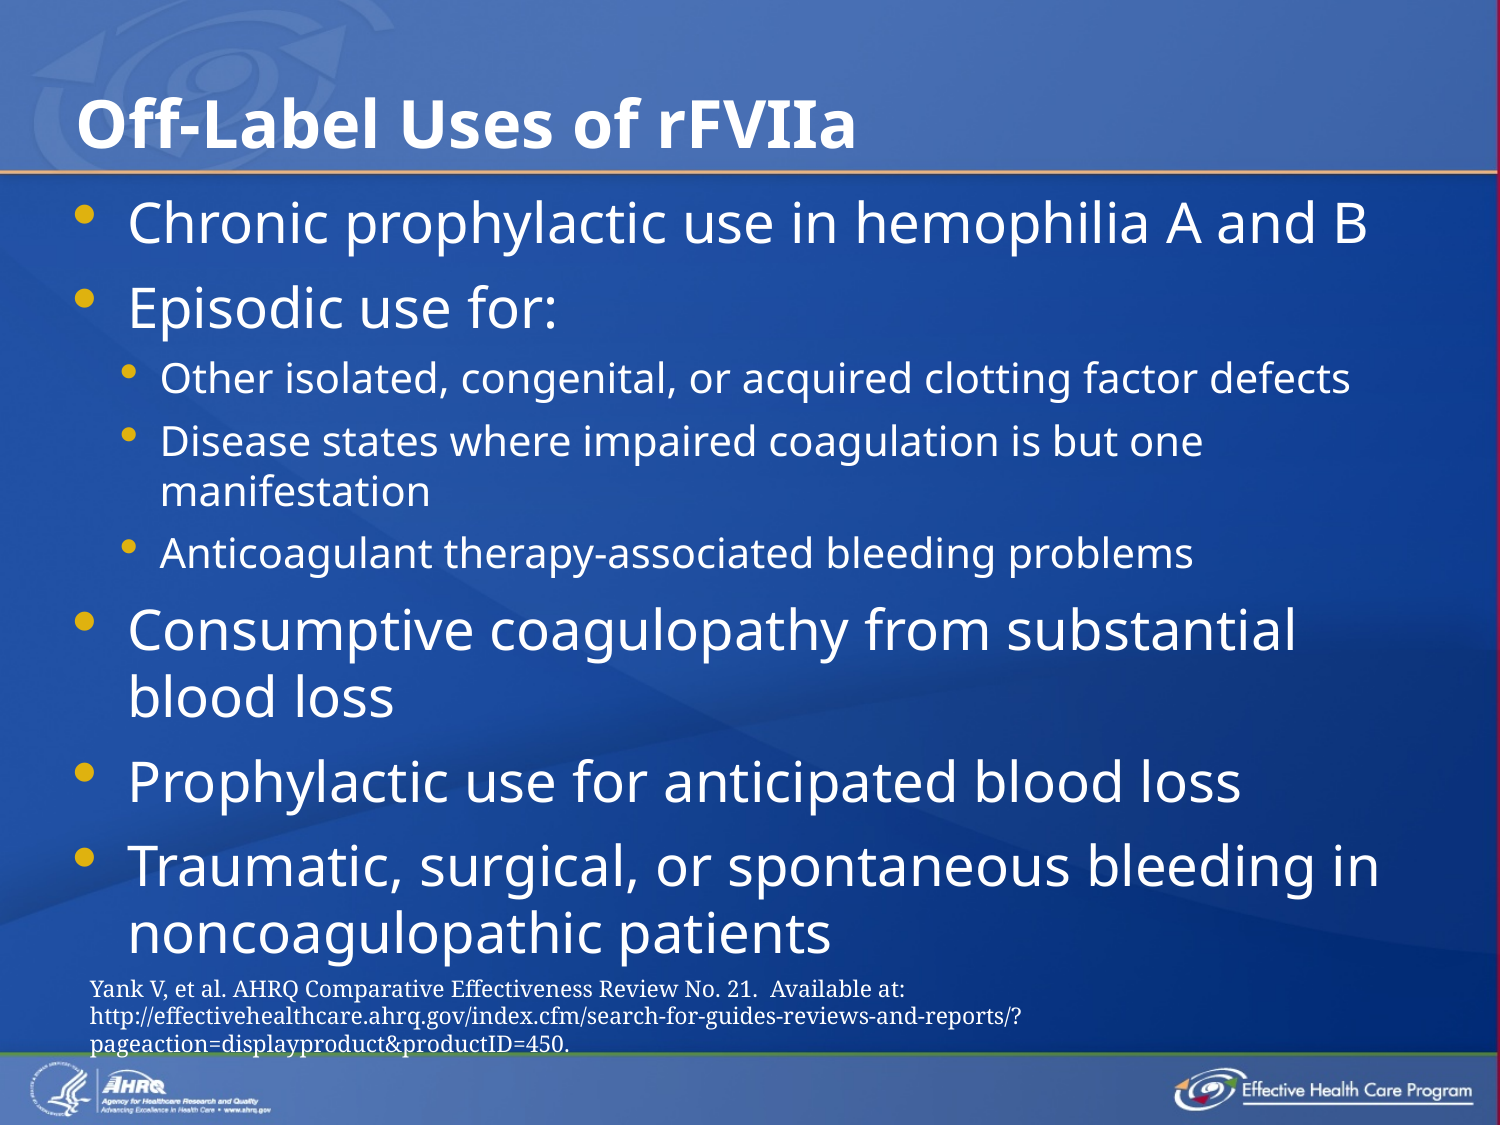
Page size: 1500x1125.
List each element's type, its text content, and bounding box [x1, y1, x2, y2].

list Chronic prophylactic use in hemophilia A and B Episodic use for: Other isolated, congenital, or acquired clotting factor defects Disease states where impaired coagulation is but one manifestation Anticoagulant therapy-associated bleeding problems Consumptive coagulopathy from substantial blood loss Prophylactic use for anticipated blood loss Traumatic, surgical, or spontaneous bleeding in noncoagulopathic patients [75, 187, 1425, 966]
picture [0, 0, 1500, 1125]
title Off-Label Uses of rFVIIa [74, 21, 1426, 163]
text_box Yank V, et al. AHRQ Comparative Effectiveness Review No. 21. Available at: http://effectivehealthcare.ahrq.gov/index.cfm/search-for-guides-reviews-and-reports/?pageaction=displayproduct&productID=450. [74, 966, 1438, 1064]
